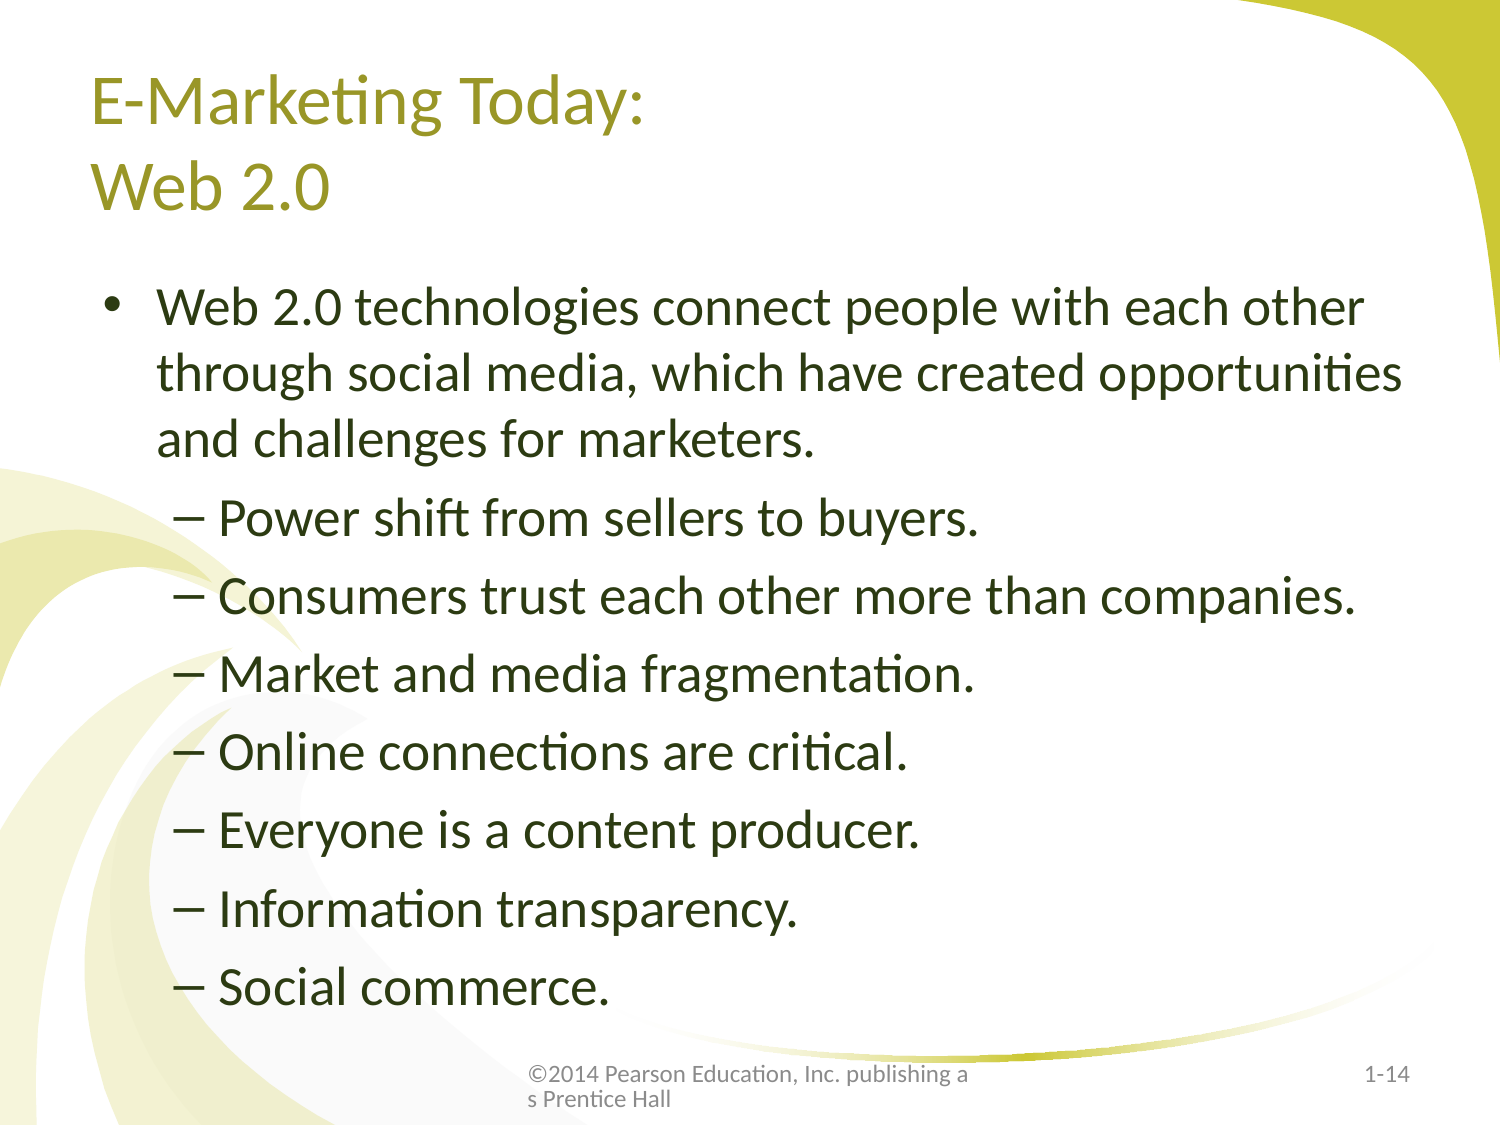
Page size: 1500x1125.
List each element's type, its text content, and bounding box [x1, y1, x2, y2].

footer ©2014 Pearson Education, Inc. publishing as Prentice Hall [512, 1042, 988, 1103]
slide_number 1-14 [1074, 1042, 1425, 1103]
title E-Marketing Today: Web 2.0 [75, 45, 1425, 233]
list Web 2.0 technologies connect people with each other through social media, which have created opportunities and challenges for marketers. Power shift from sellers to buyers. Consumers trust each other more than companies. Market and media fragmentation. Online connections are critical. Everyone is a content producer. Information transparency. Social commerce. [87, 262, 1450, 1025]
